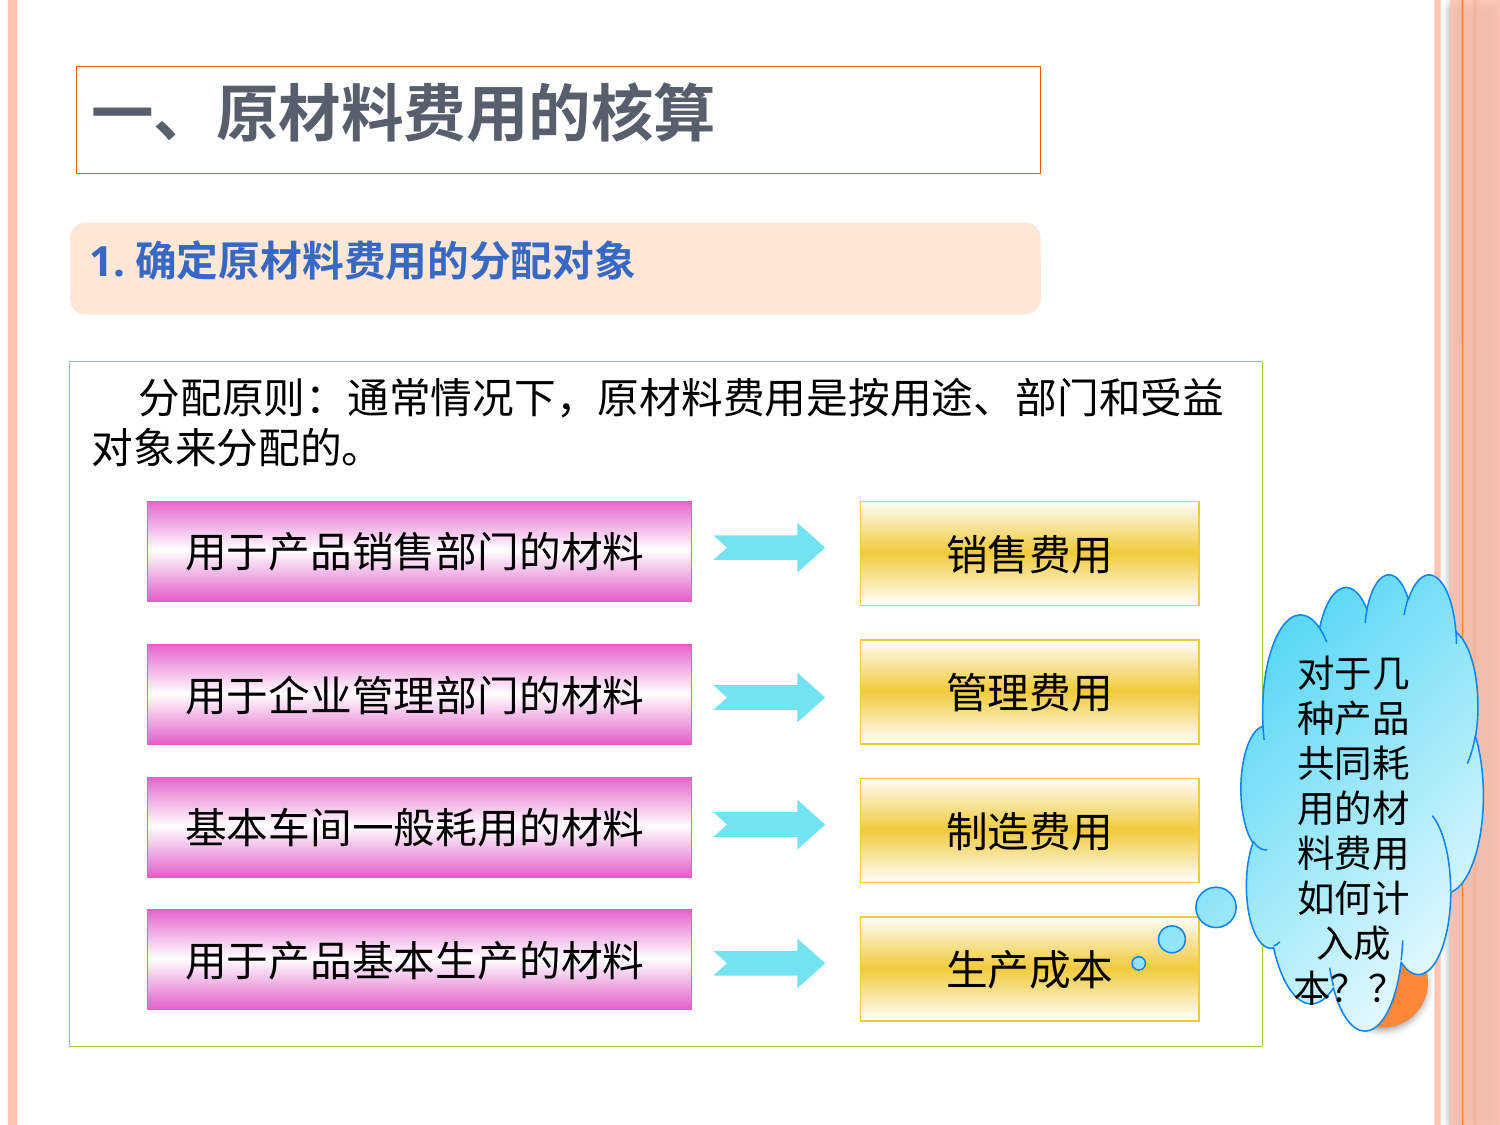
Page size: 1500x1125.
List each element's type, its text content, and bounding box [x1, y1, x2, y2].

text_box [146, 500, 1200, 1022]
text_box 一、原材料费用的核算 [76, 66, 1041, 174]
text_box 对于几种产品共同耗用的材料费用如何计入成本？？ [1205, 887, 1237, 928]
text_box 对于几种产品共同耗用的材料费用如何计入成本？？ [1240, 574, 1484, 1032]
text_box 1.确定原材料费用的分配对象 [69, 222, 1041, 315]
text_box 分配原则：通常情况下，原材料费用是按用途、部门和受益对象来分配的。 [76, 364, 1242, 479]
text_box [69, 361, 1263, 1047]
